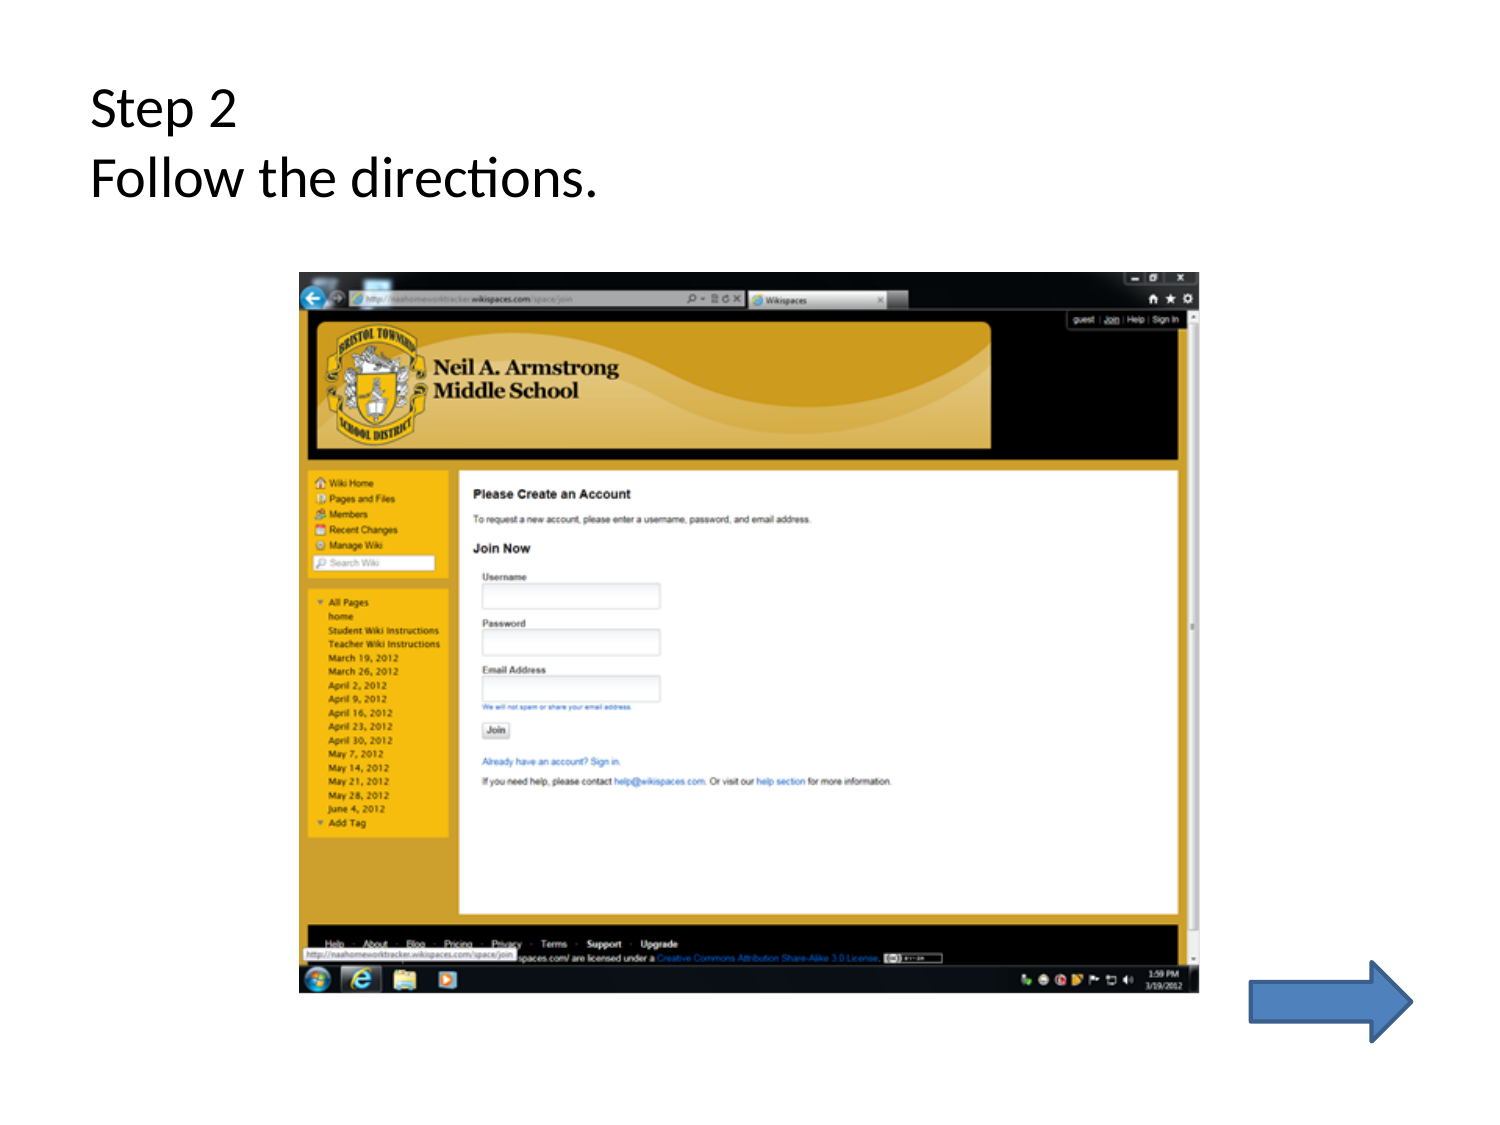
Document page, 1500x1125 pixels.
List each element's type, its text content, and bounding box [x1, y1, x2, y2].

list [299, 272, 1201, 995]
title Step 2 Follow the directions. [75, 45, 1425, 233]
text_box [1248, 960, 1414, 1044]
